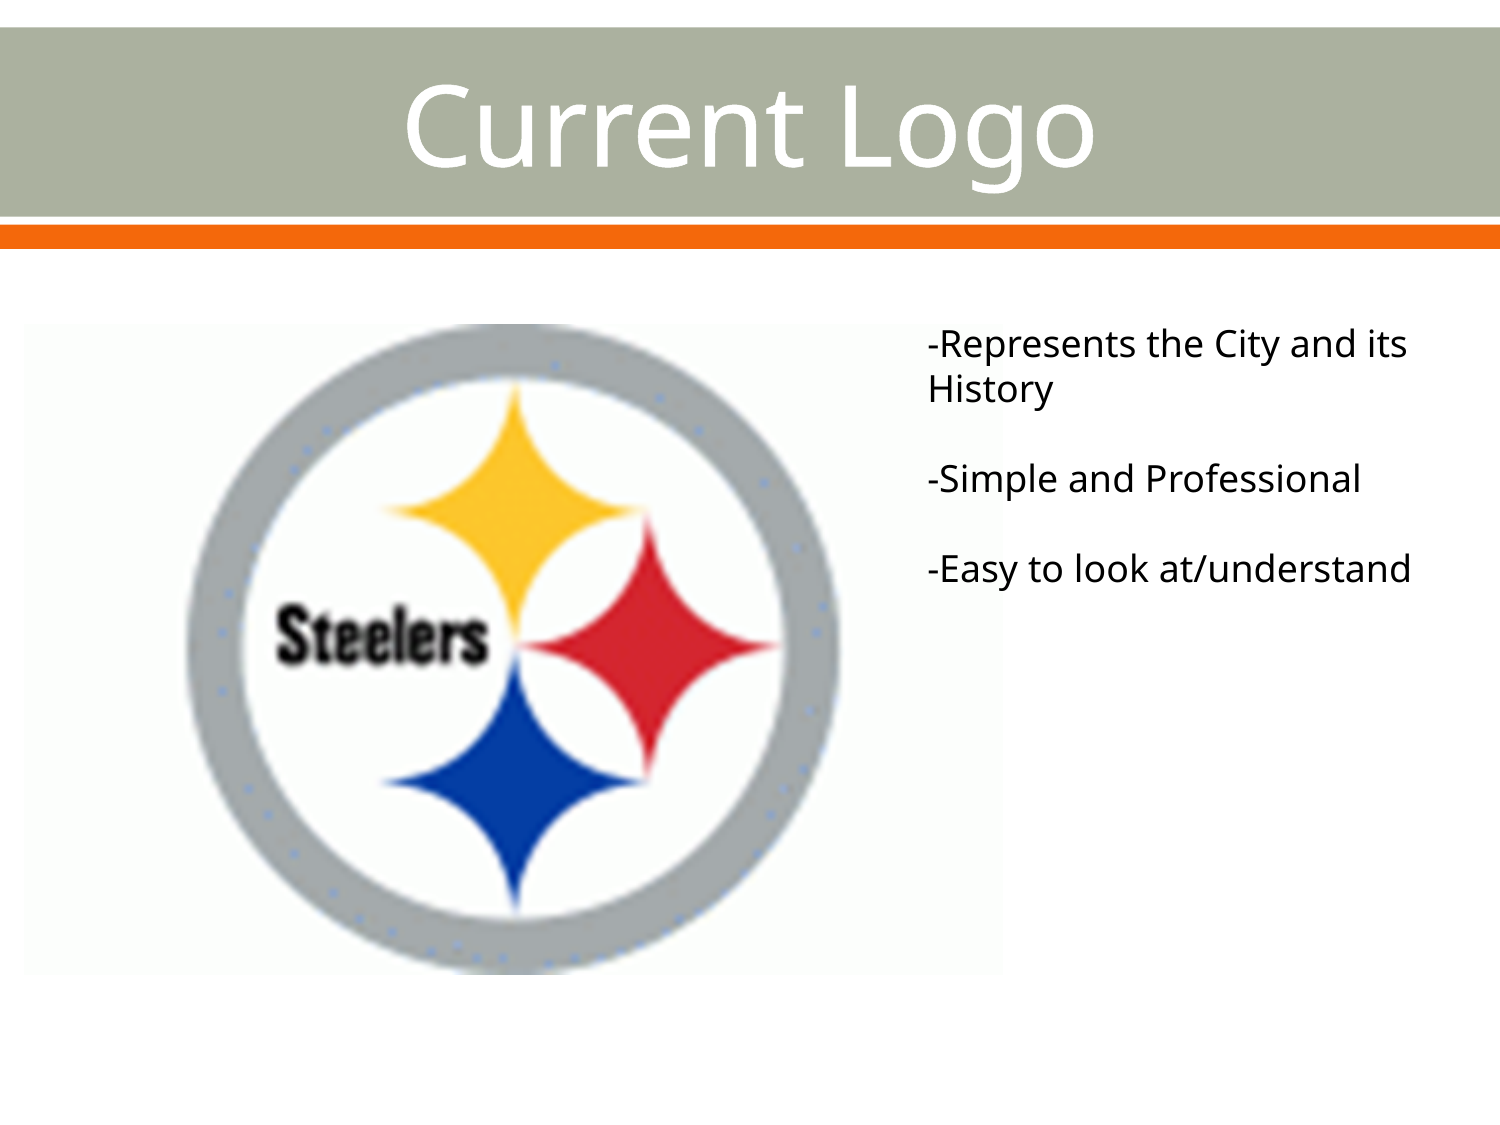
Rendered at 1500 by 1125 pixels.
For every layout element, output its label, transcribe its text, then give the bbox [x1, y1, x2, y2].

text_box -Represents the City and its History -Simple and Professional -Easy to look at/understand [912, 312, 1450, 688]
title Current Logo [75, 29, 1425, 213]
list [24, 324, 1004, 976]
